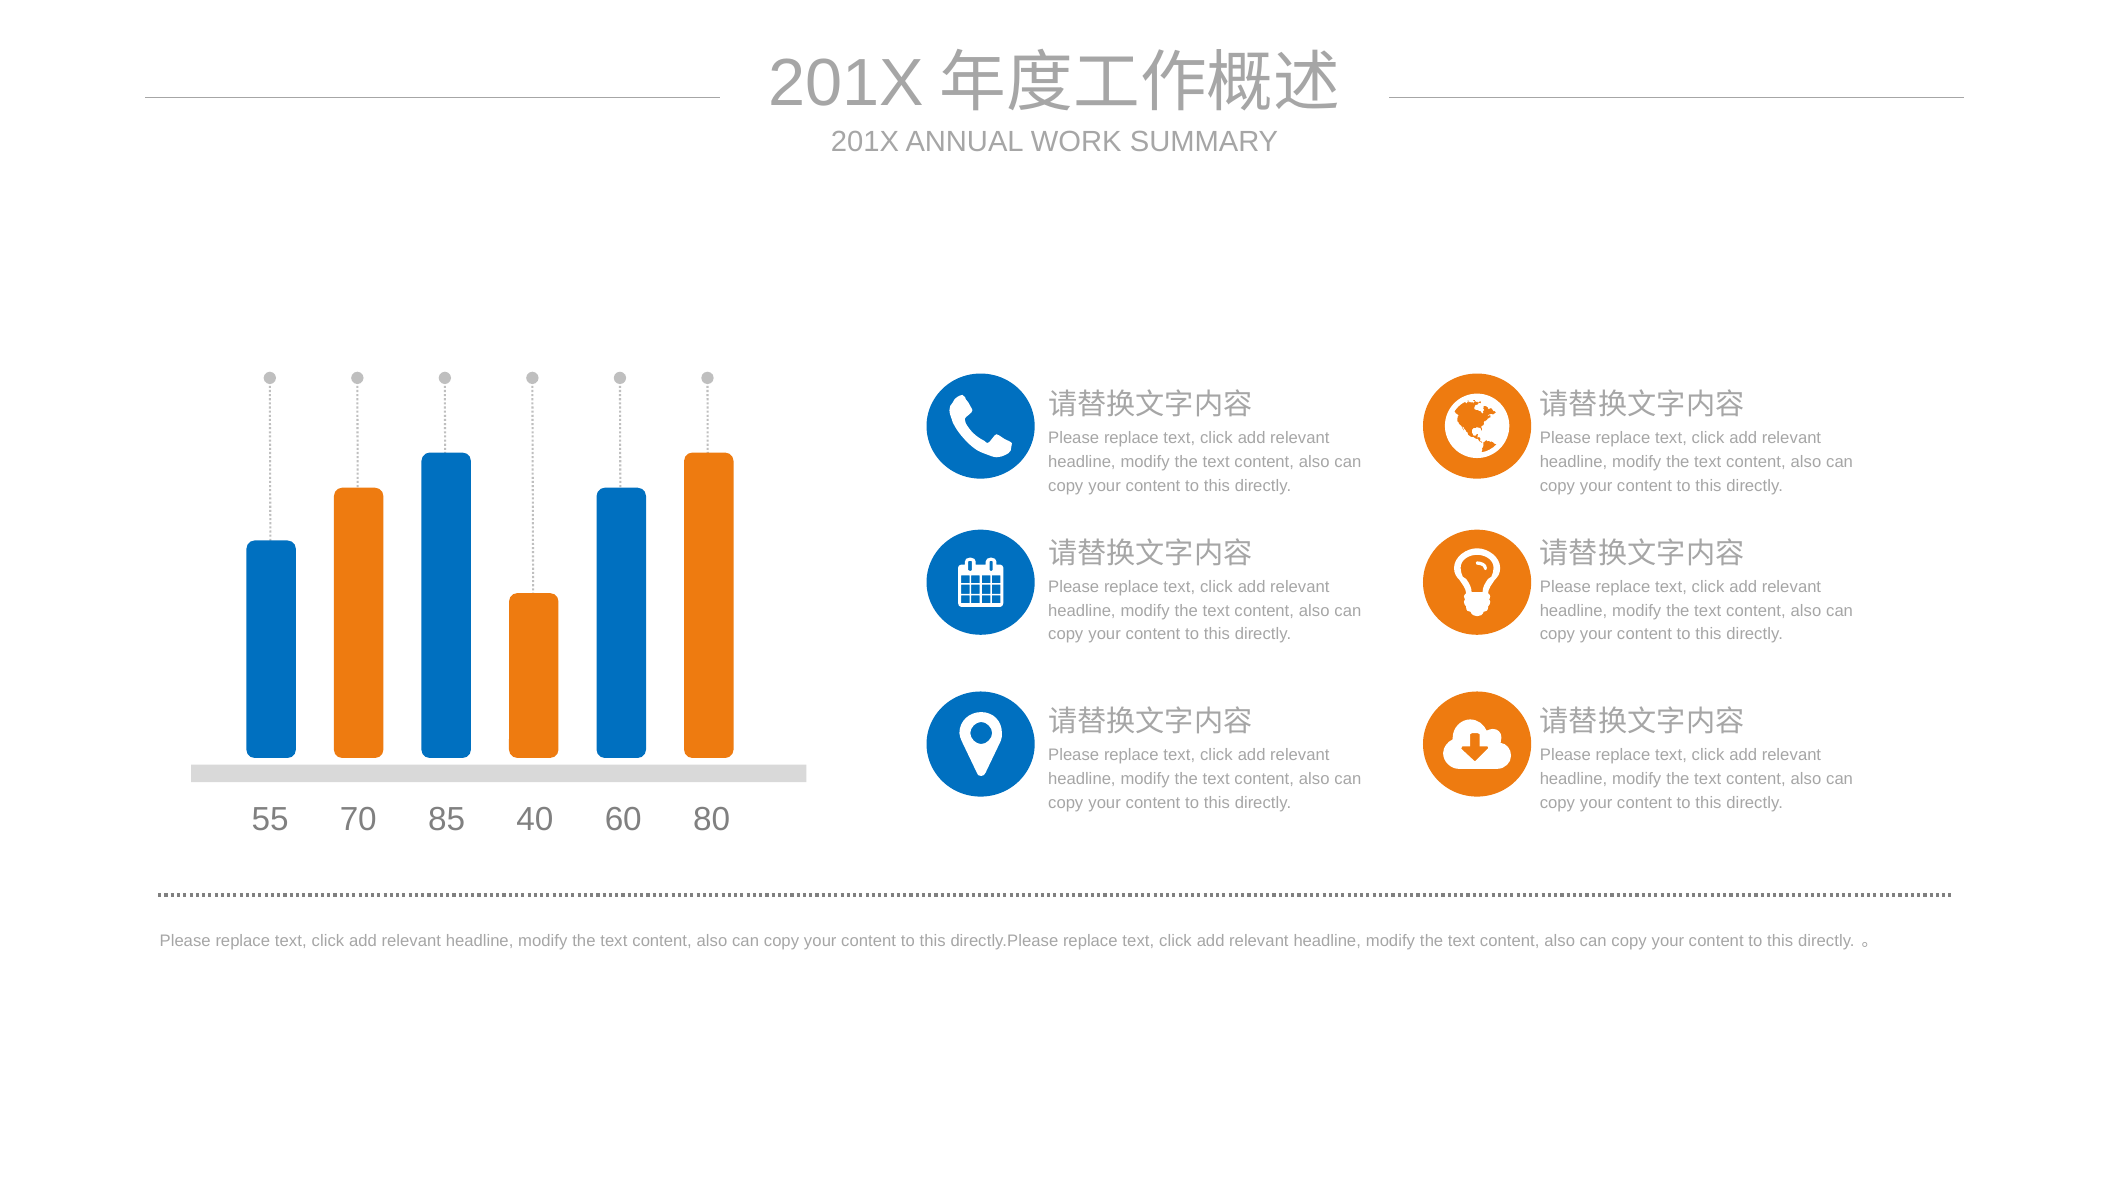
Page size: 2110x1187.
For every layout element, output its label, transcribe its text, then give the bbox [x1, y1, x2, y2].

text_box 201X ANNUAL WORK SUMMARY [824, 122, 1285, 158]
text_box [1539, 378, 1874, 494]
text_box 60 [604, 789, 642, 837]
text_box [509, 377, 559, 758]
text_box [1048, 378, 1392, 494]
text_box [333, 377, 384, 758]
text_box [190, 763, 807, 783]
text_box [684, 377, 734, 758]
text_box 40 [516, 789, 554, 837]
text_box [926, 529, 1035, 635]
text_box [1422, 691, 1532, 797]
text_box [1422, 529, 1532, 635]
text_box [1422, 373, 1532, 479]
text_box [246, 377, 296, 758]
text_box 201X年度工作概述 [730, 38, 1379, 96]
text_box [421, 377, 471, 758]
text_box 201X年度工作概述 [730, 98, 1379, 119]
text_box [1048, 527, 1383, 643]
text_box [1539, 695, 1874, 811]
text_box 80 [692, 789, 731, 837]
text_box 70 [339, 789, 377, 837]
text_box Please replace text, click add relevant headline, modify the text content, also can copy your content to this directly.Please replace text, click add relevant headline, modify the text content, also can copy your content to this directly.。 [159, 925, 1950, 950]
text_box 85 [428, 789, 466, 837]
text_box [926, 691, 1035, 797]
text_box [1048, 695, 1383, 811]
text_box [926, 373, 1035, 479]
text_box 55 [251, 789, 289, 837]
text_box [596, 377, 646, 758]
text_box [1539, 527, 1874, 643]
